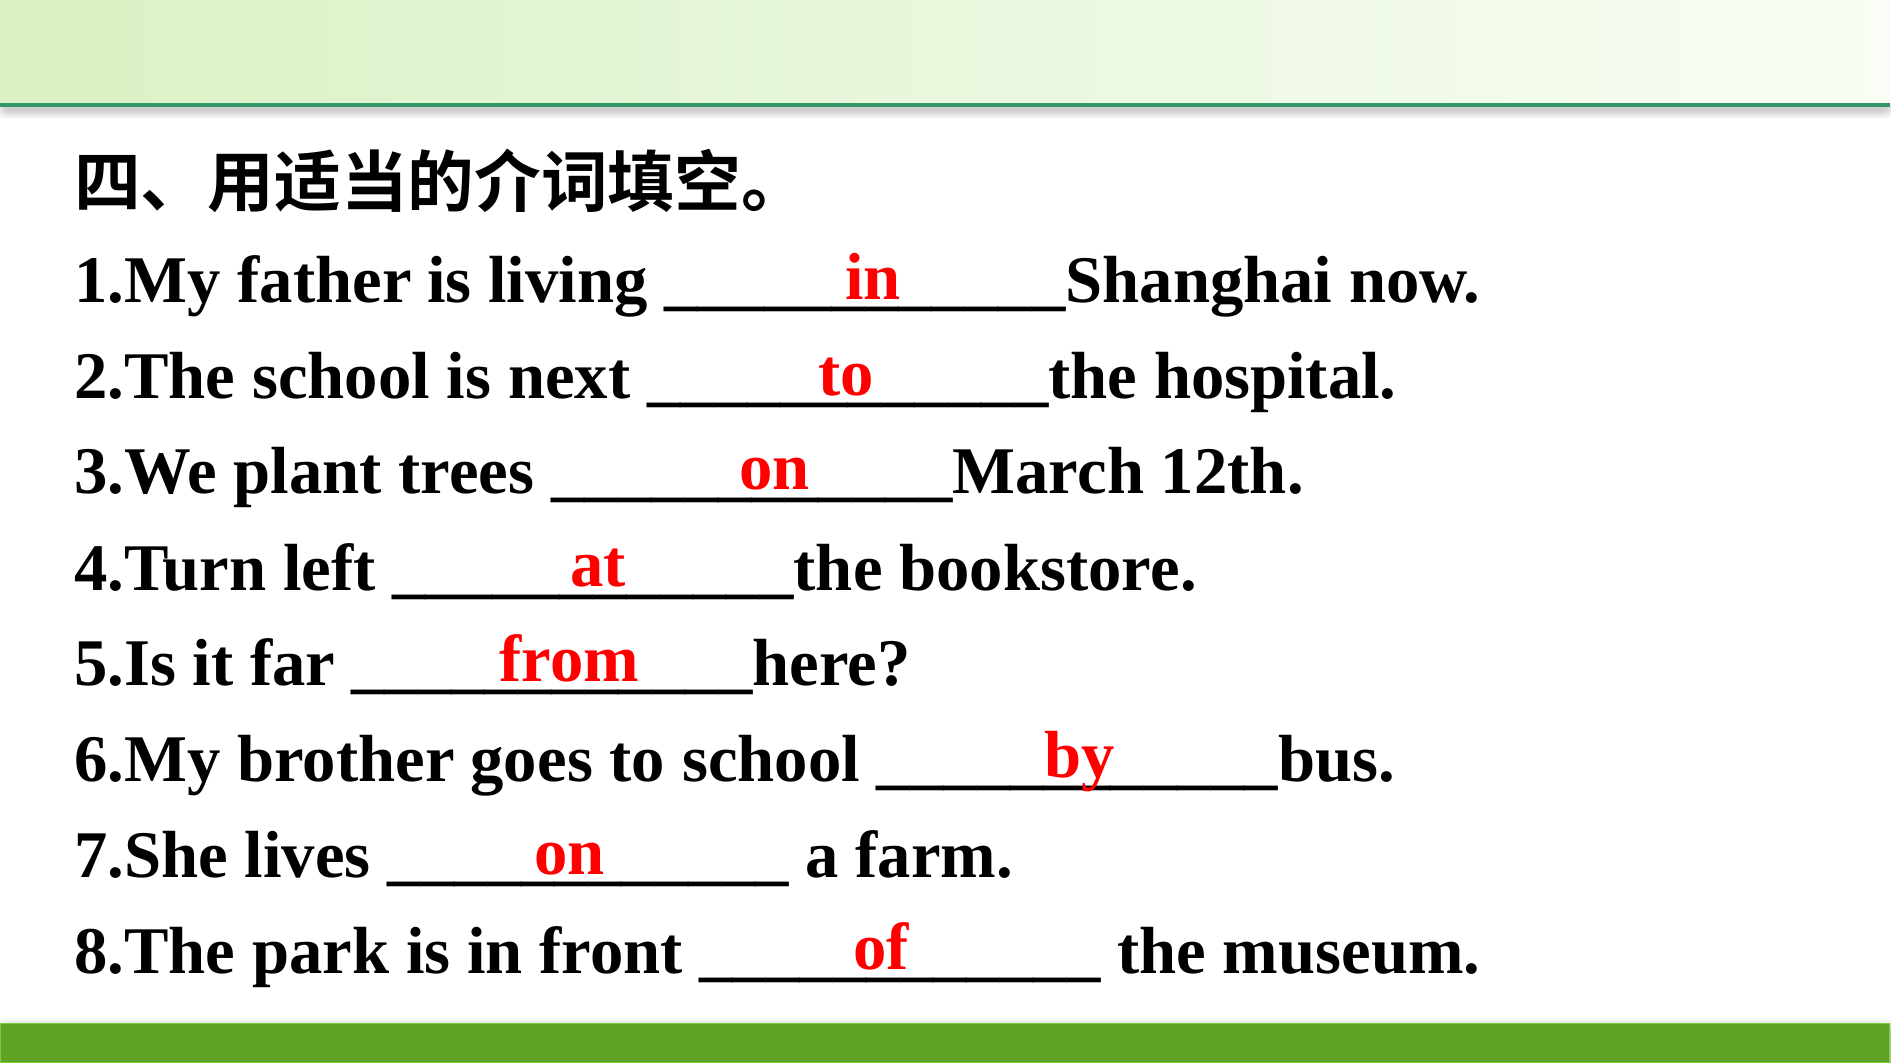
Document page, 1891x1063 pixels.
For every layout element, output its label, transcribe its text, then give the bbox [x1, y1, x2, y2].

text_box on [519, 800, 620, 895]
text_box of [838, 895, 924, 991]
text_box by [1030, 703, 1131, 798]
text_box 四、用适当的介词填空。 1.My father is living ____________Shanghai now. 2.The school is next ____________the hospital. 3.We plant trees ____________March 12th. 4.Turn left ____________the bookstore. 5.Is it far ____________here? 6.My brother goes to school ____________bus. 7.She lives ____________ a farm. 8.The park is in front ____________ the museum. [59, 116, 1833, 995]
text_box at [555, 511, 641, 607]
text_box from [485, 607, 655, 702]
text_box on [724, 415, 825, 511]
text_box in [830, 225, 916, 321]
text_box to [803, 321, 890, 417]
